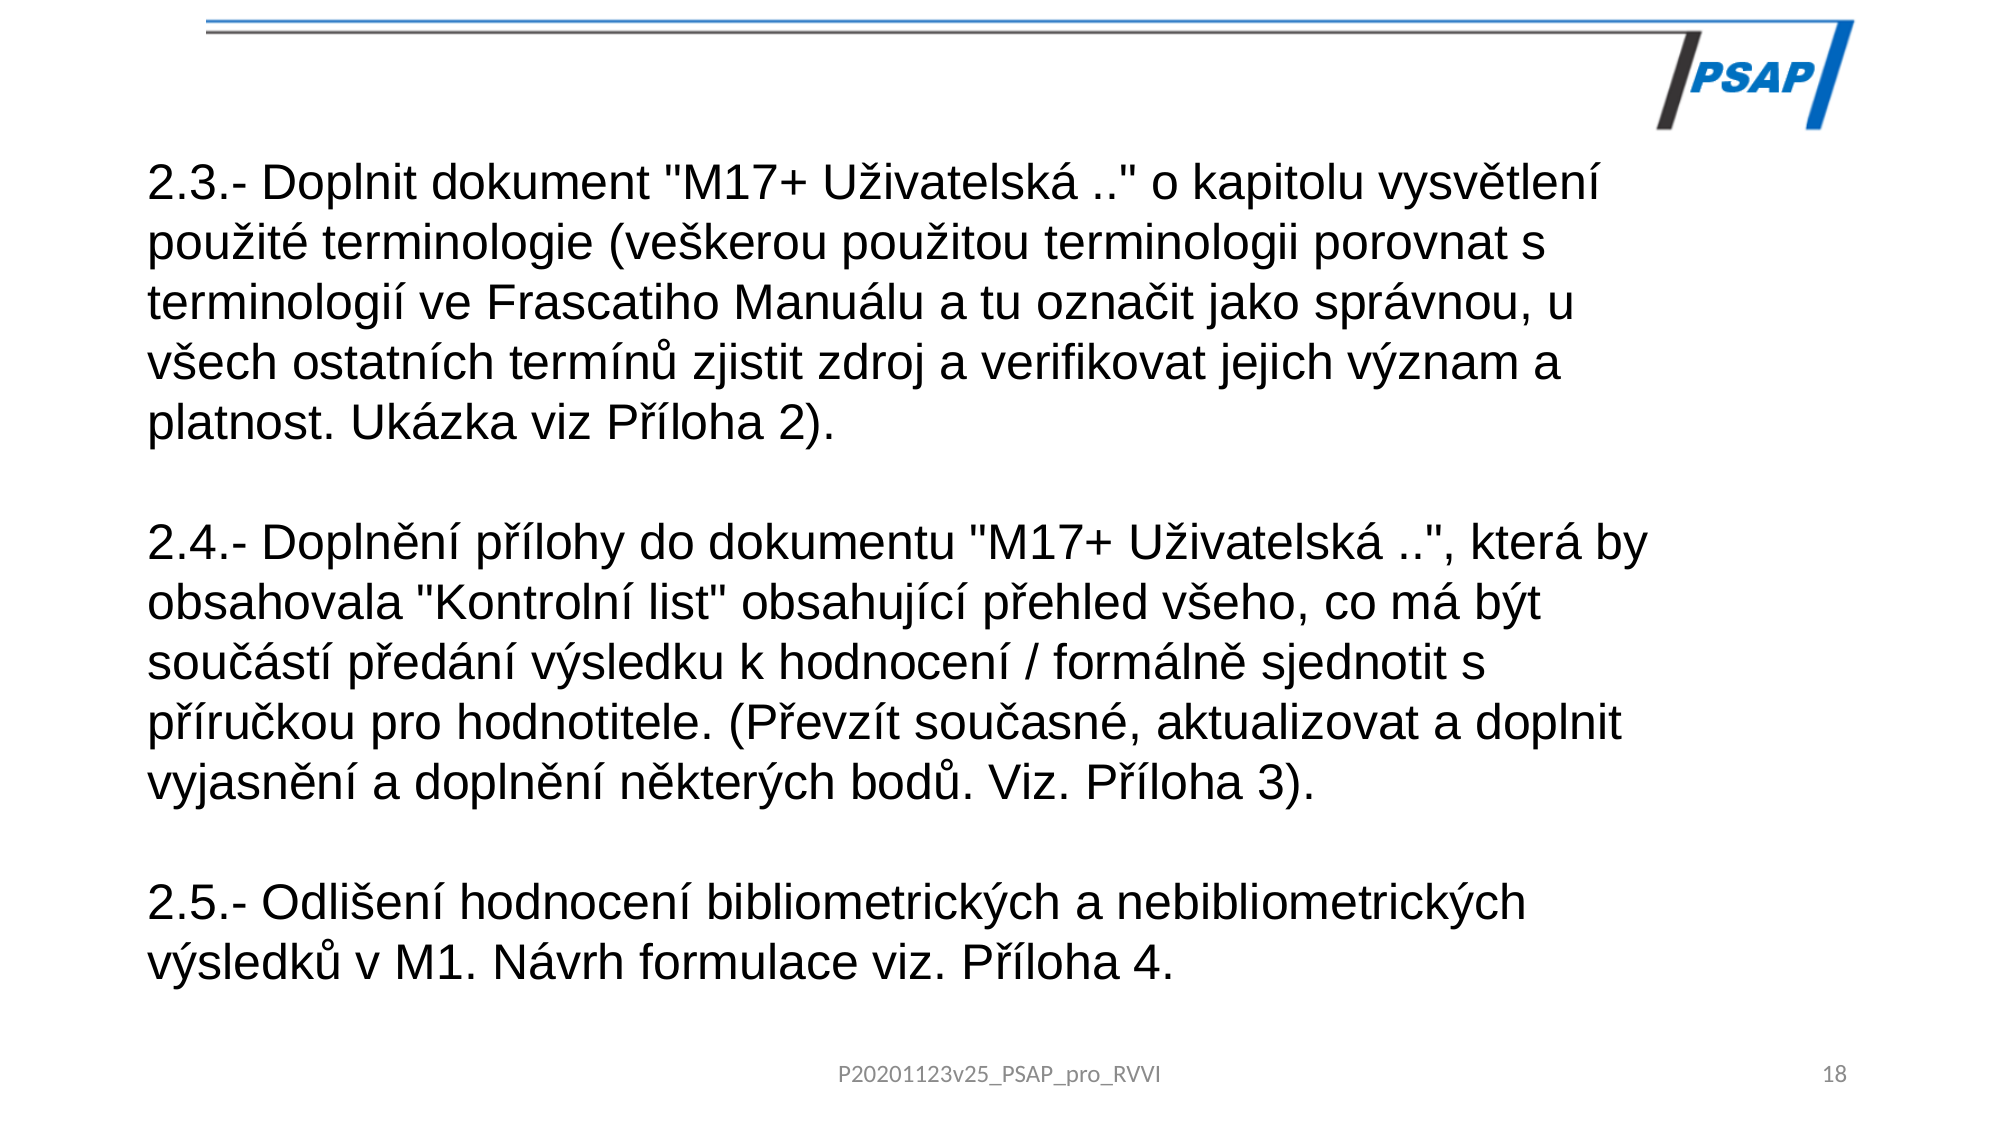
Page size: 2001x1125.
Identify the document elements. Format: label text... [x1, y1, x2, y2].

footer P20201123v25_PSAP_pro_RVVI [662, 1042, 1338, 1103]
picture [206, 0, 1863, 142]
text_box 2.3.- Doplnit dokument "M17+ Uživatelská .." o kapitolu vysvětlení použité terminologie (veškerou použitou terminologii porovnat s terminologií ve Frascatiho Manuálu a tu označit jako správnou, u všech ostatních termínů zjistit zdroj a verifikovat jejich význam a platnost. Ukázka viz Příloha 2). 2.4.- Doplnění přílohy do dokumentu "M17+ Uživatelská ..", která by obsahovala "Kontrolní list" obsahující přehled všeho, co má být součástí předání výsledku k hodnocení / formálně sjednotit s příručkou pro hodnotitele. (Převzít současné, aktualizovat a doplnit vyjasnění a doplnění některých bodů. Viz. Příloha 3). 2.5.- Odlišení hodnocení bibliometrických a nebibliometrických výsledků v M1. Návrh formulace viz. Příloha 4. [133, 141, 1718, 997]
slide_number 18 [1412, 1042, 1863, 1103]
